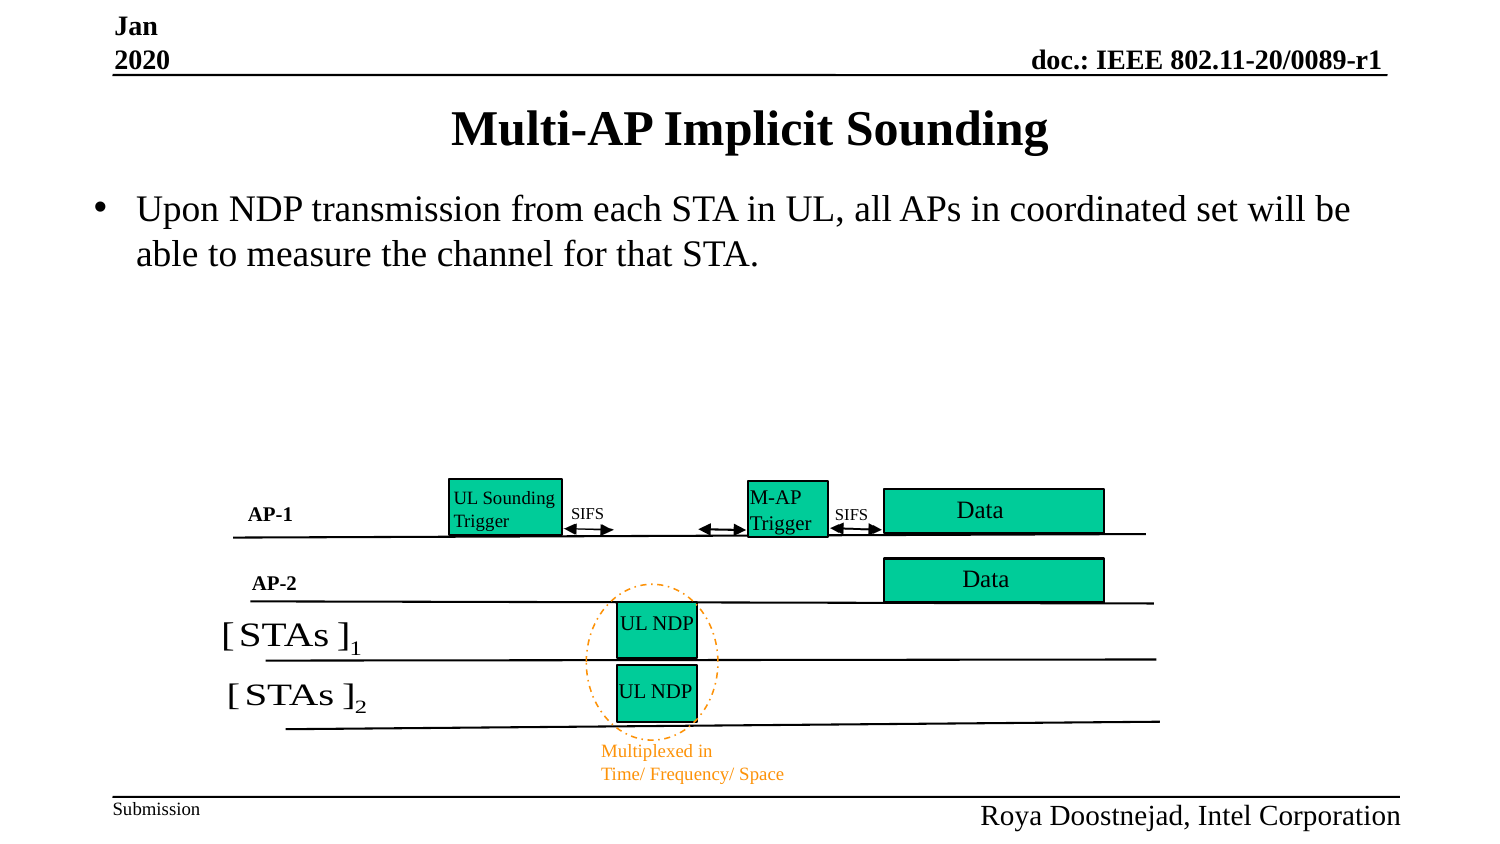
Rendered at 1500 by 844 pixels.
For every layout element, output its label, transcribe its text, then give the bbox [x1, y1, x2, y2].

title Multi-AP Implicit Sounding [112, 84, 1388, 168]
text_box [220, 476, 1161, 730]
footer Roya Doostnejad, Intel Corporation [979, 796, 1402, 832]
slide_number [114, 40, 172, 75]
text_box Multiplexed in Time/ Frequency/ Space [586, 738, 829, 792]
list Upon NDP transmission from each STA in UL, all APs in coordinated set will be able to measure the channel for that STA. [78, 176, 1422, 824]
